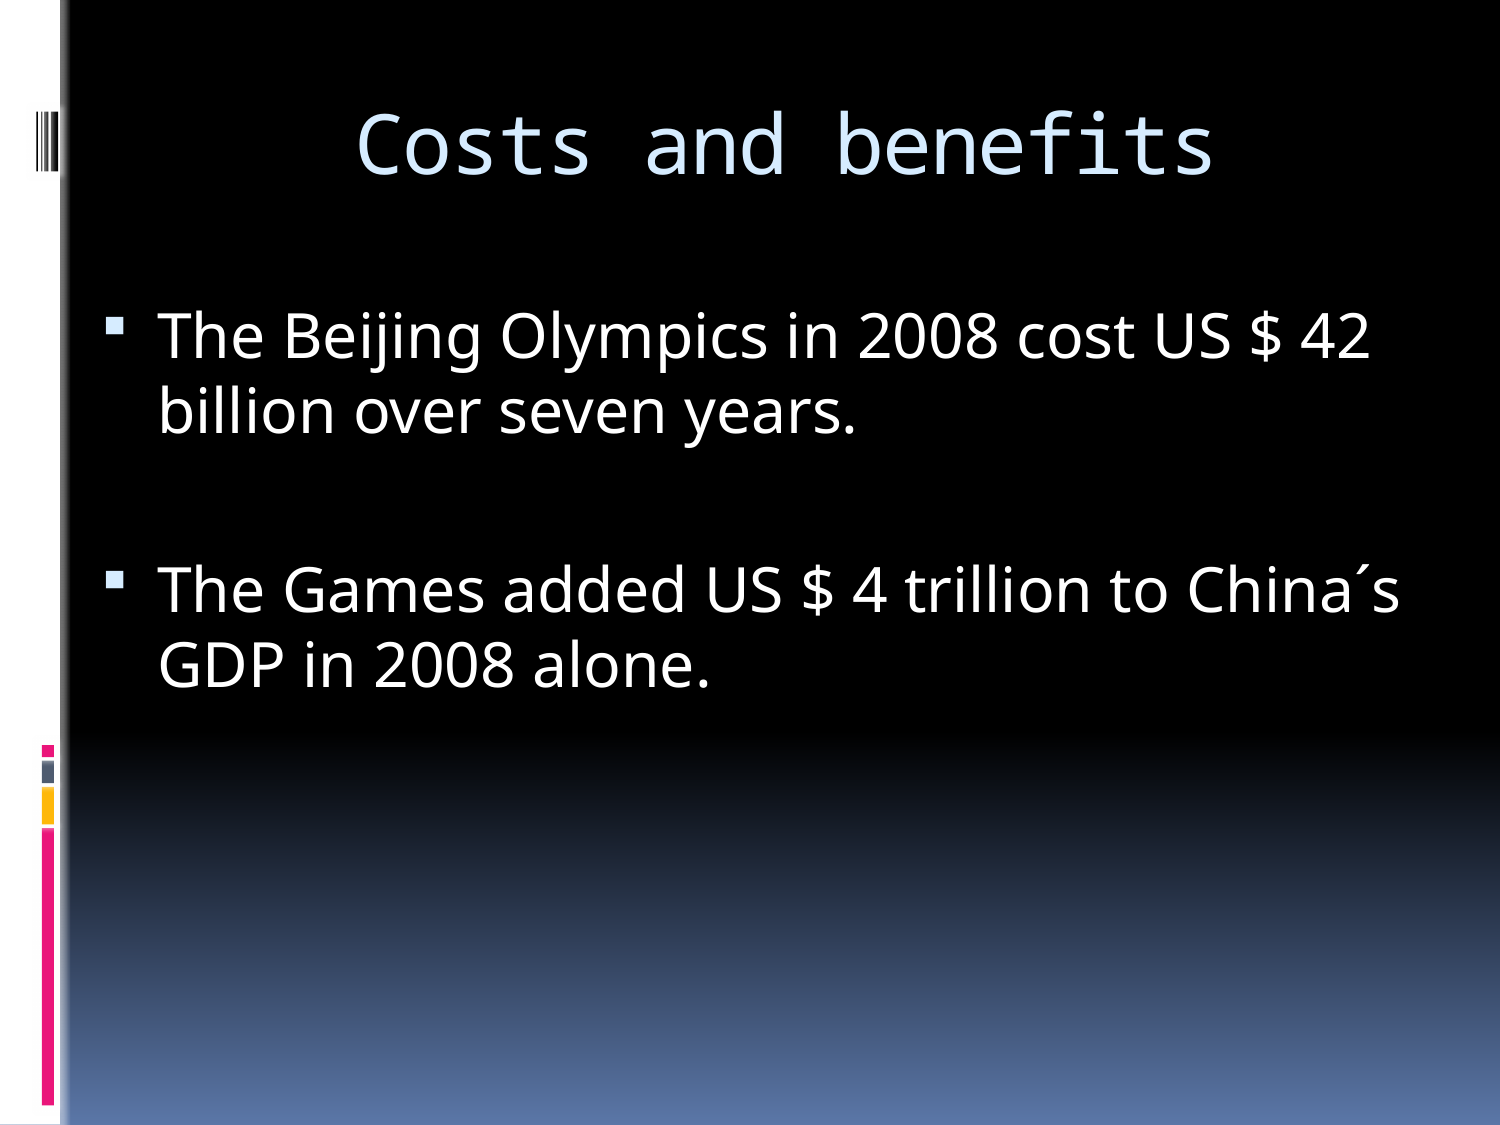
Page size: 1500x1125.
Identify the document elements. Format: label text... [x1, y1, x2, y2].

list The Beijing Olympics in 2008 cost US $ 42 billion over seven years. The Games added US $ 4 trillion to China´s GDP in 2008 alone. [75, 288, 1425, 1031]
title Costs and benefits [150, 83, 1425, 234]
